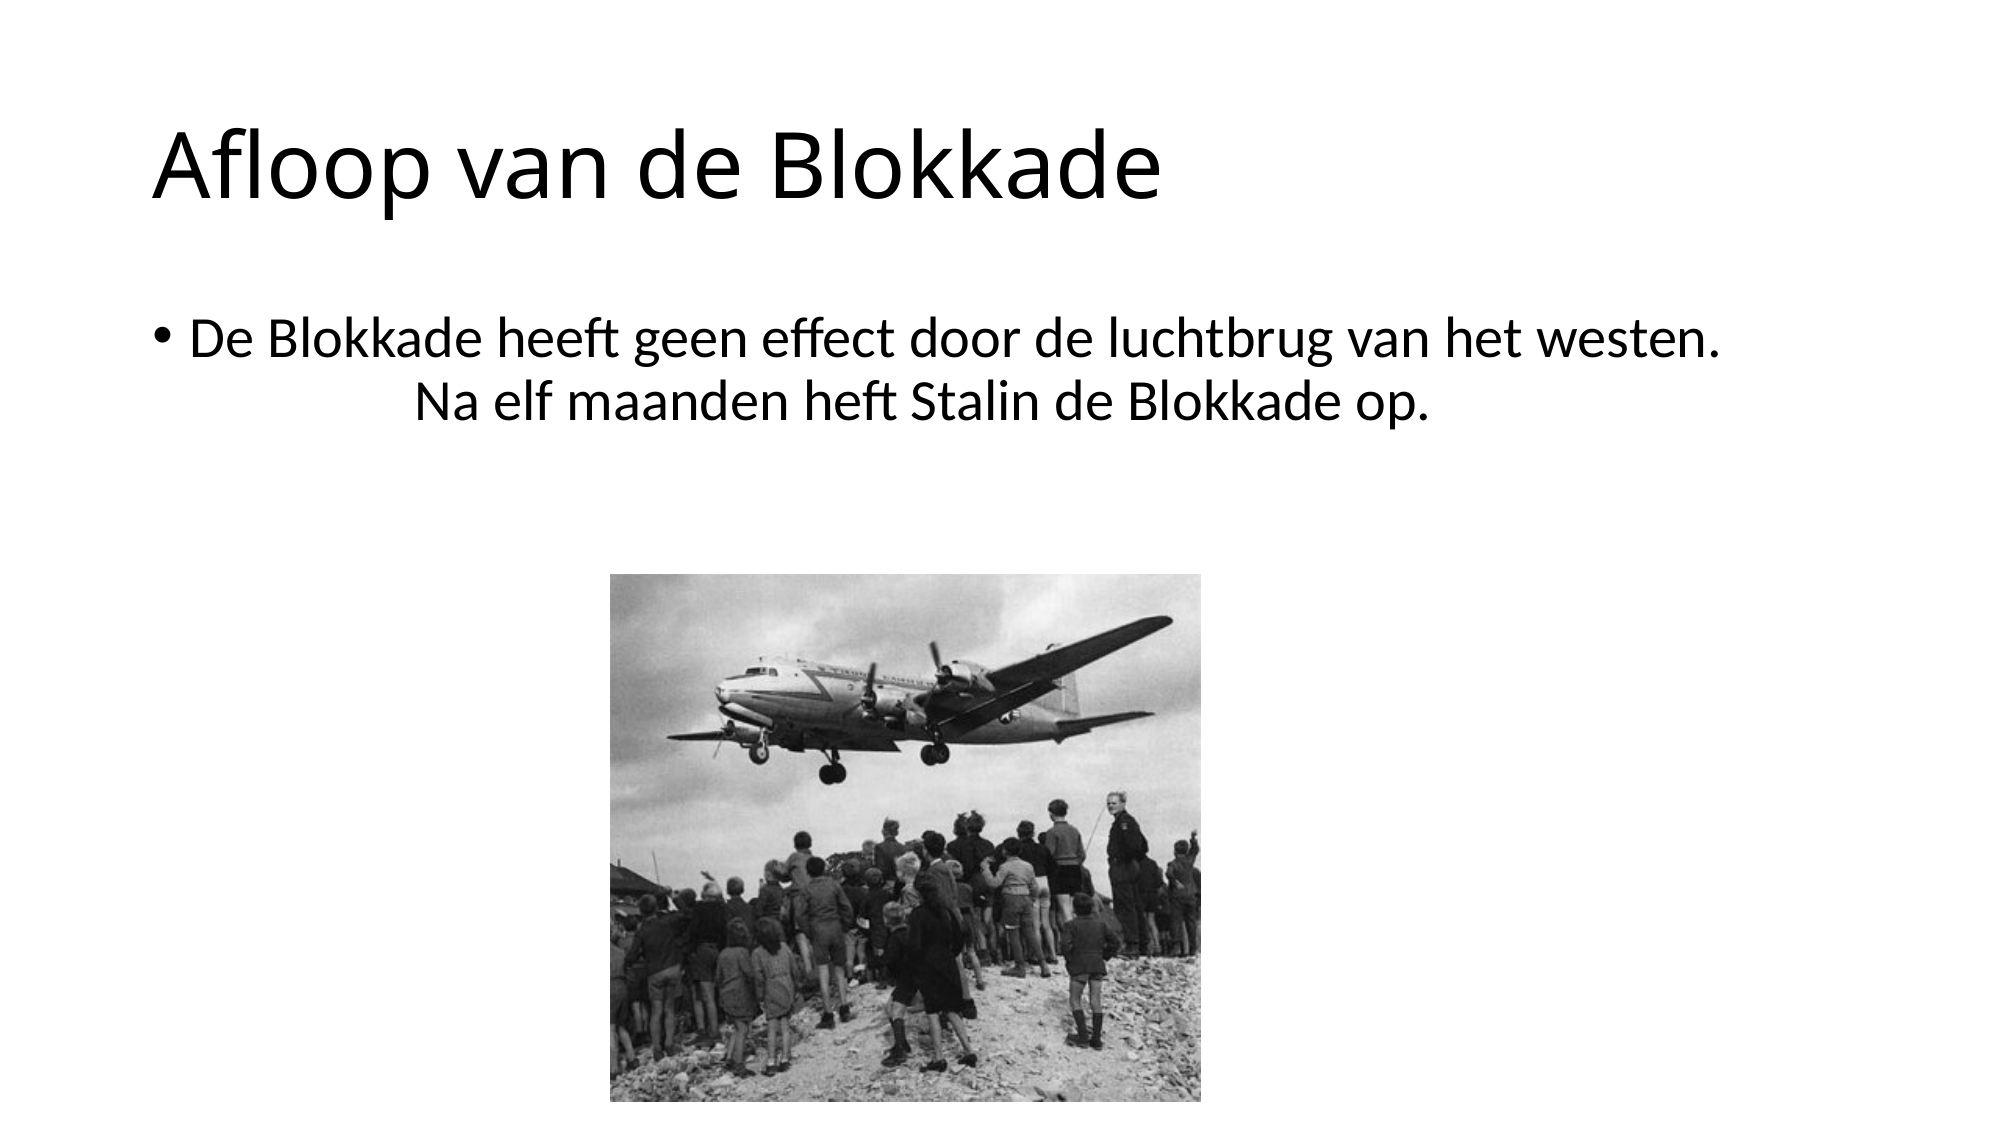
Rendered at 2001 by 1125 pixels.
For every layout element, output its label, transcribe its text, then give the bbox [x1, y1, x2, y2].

title Afloop van de Blokkade [137, 59, 1863, 278]
list De Blokkade heeft geen effect door de luchtbrug van het westen. Na elf maanden heft Stalin de Blokkade op. [137, 299, 1863, 1014]
picture [610, 574, 1201, 1102]
